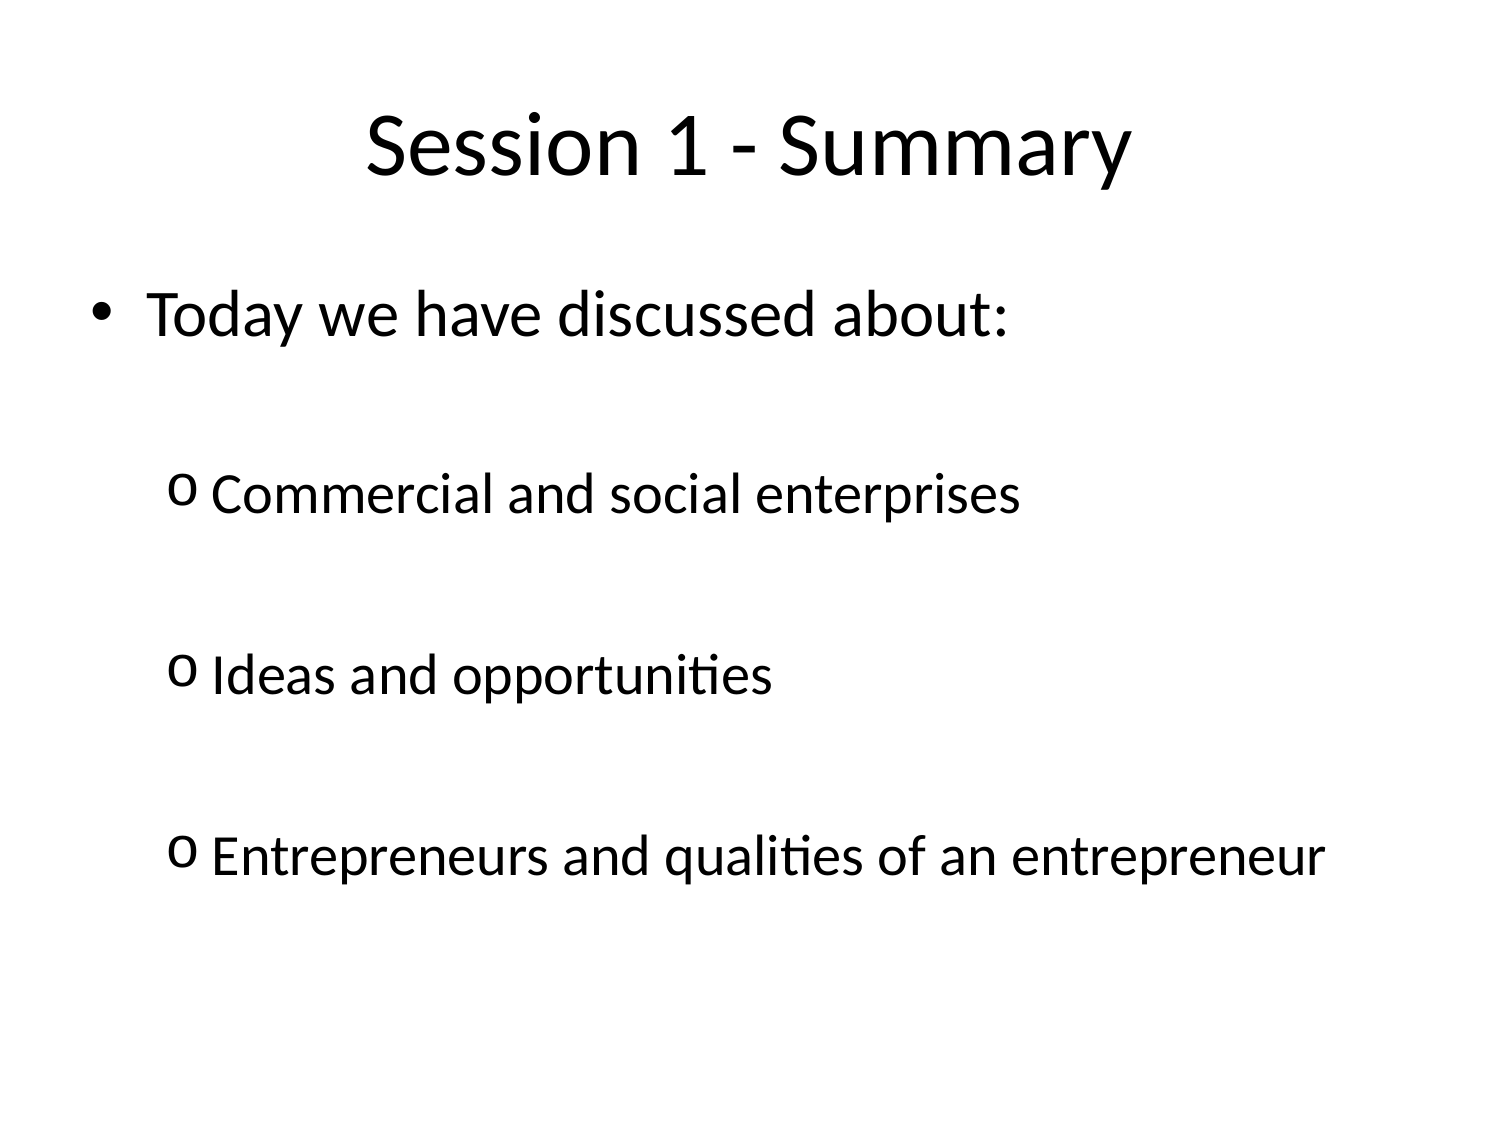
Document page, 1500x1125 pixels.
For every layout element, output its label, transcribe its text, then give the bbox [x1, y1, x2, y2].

list Today we have discussed about: Commercial and social enterprises Ideas and opportunities Entrepreneurs and qualities of an entrepreneur [75, 262, 1425, 1005]
title Session 1 - Summary [75, 45, 1425, 233]
